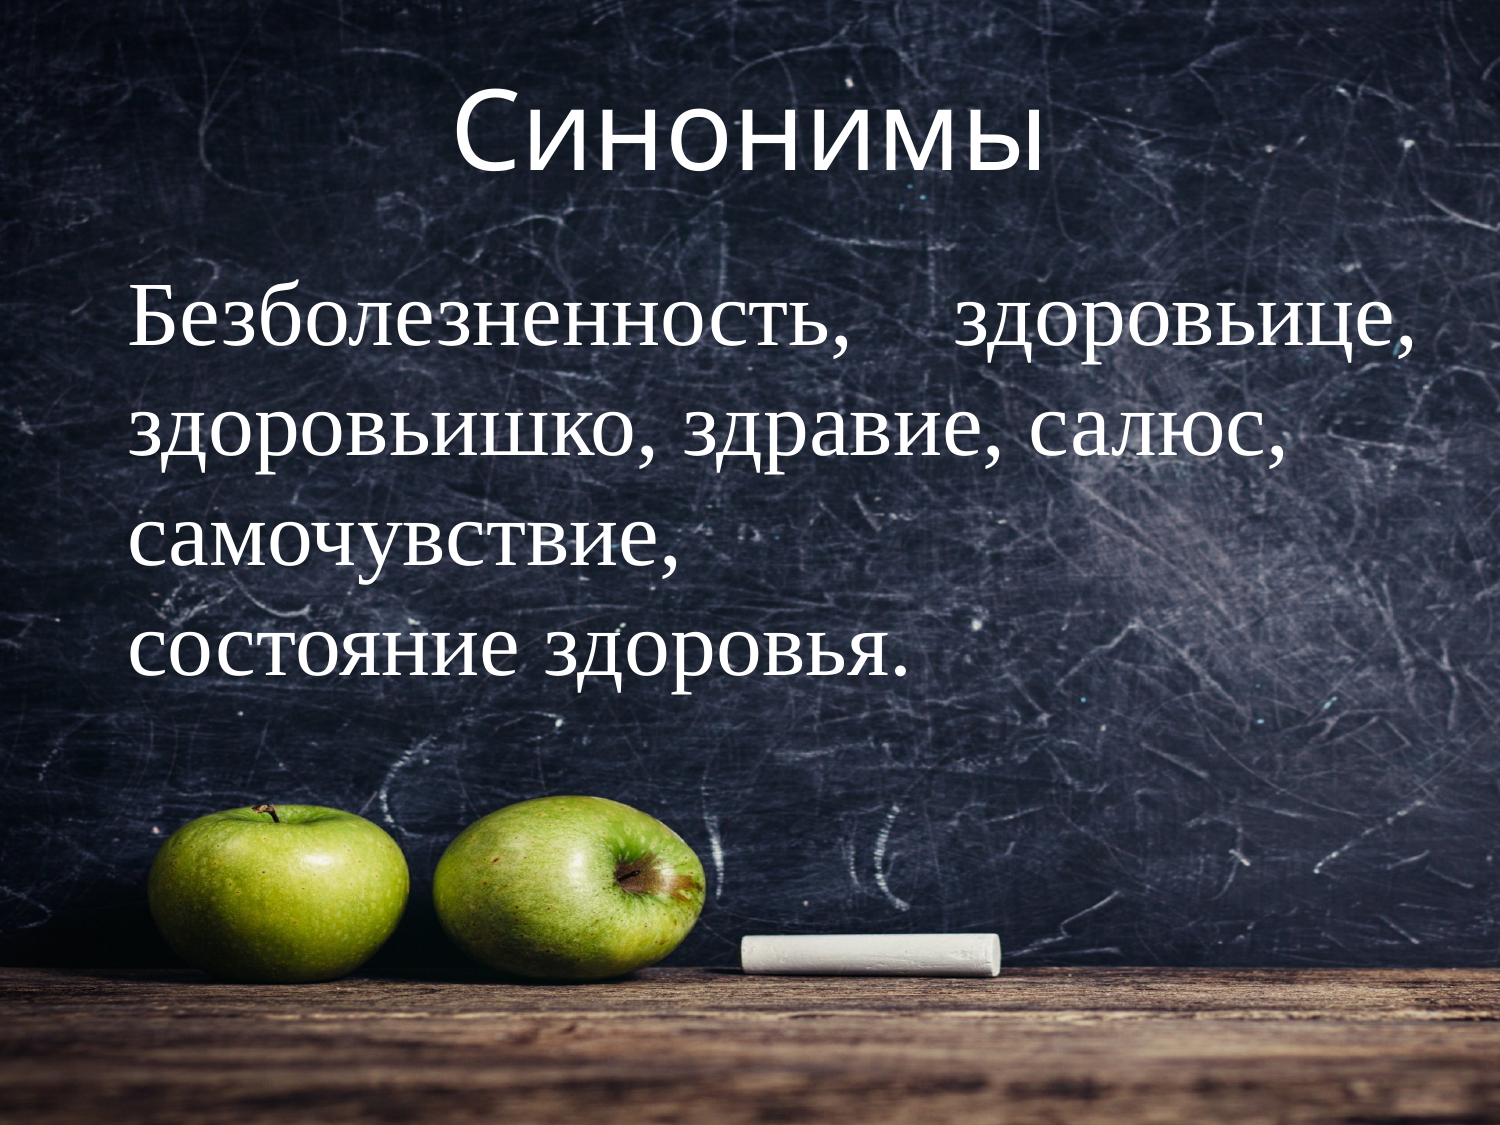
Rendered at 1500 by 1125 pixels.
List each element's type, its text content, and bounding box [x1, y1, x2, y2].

picture [0, 0, 1500, 1125]
text_box Безболезненность, здоровьице, здоровьишко, здравие, салюс, самочувствие, состояние здоровья. [112, 246, 1435, 701]
text_box Синонимы [112, 5, 1388, 246]
